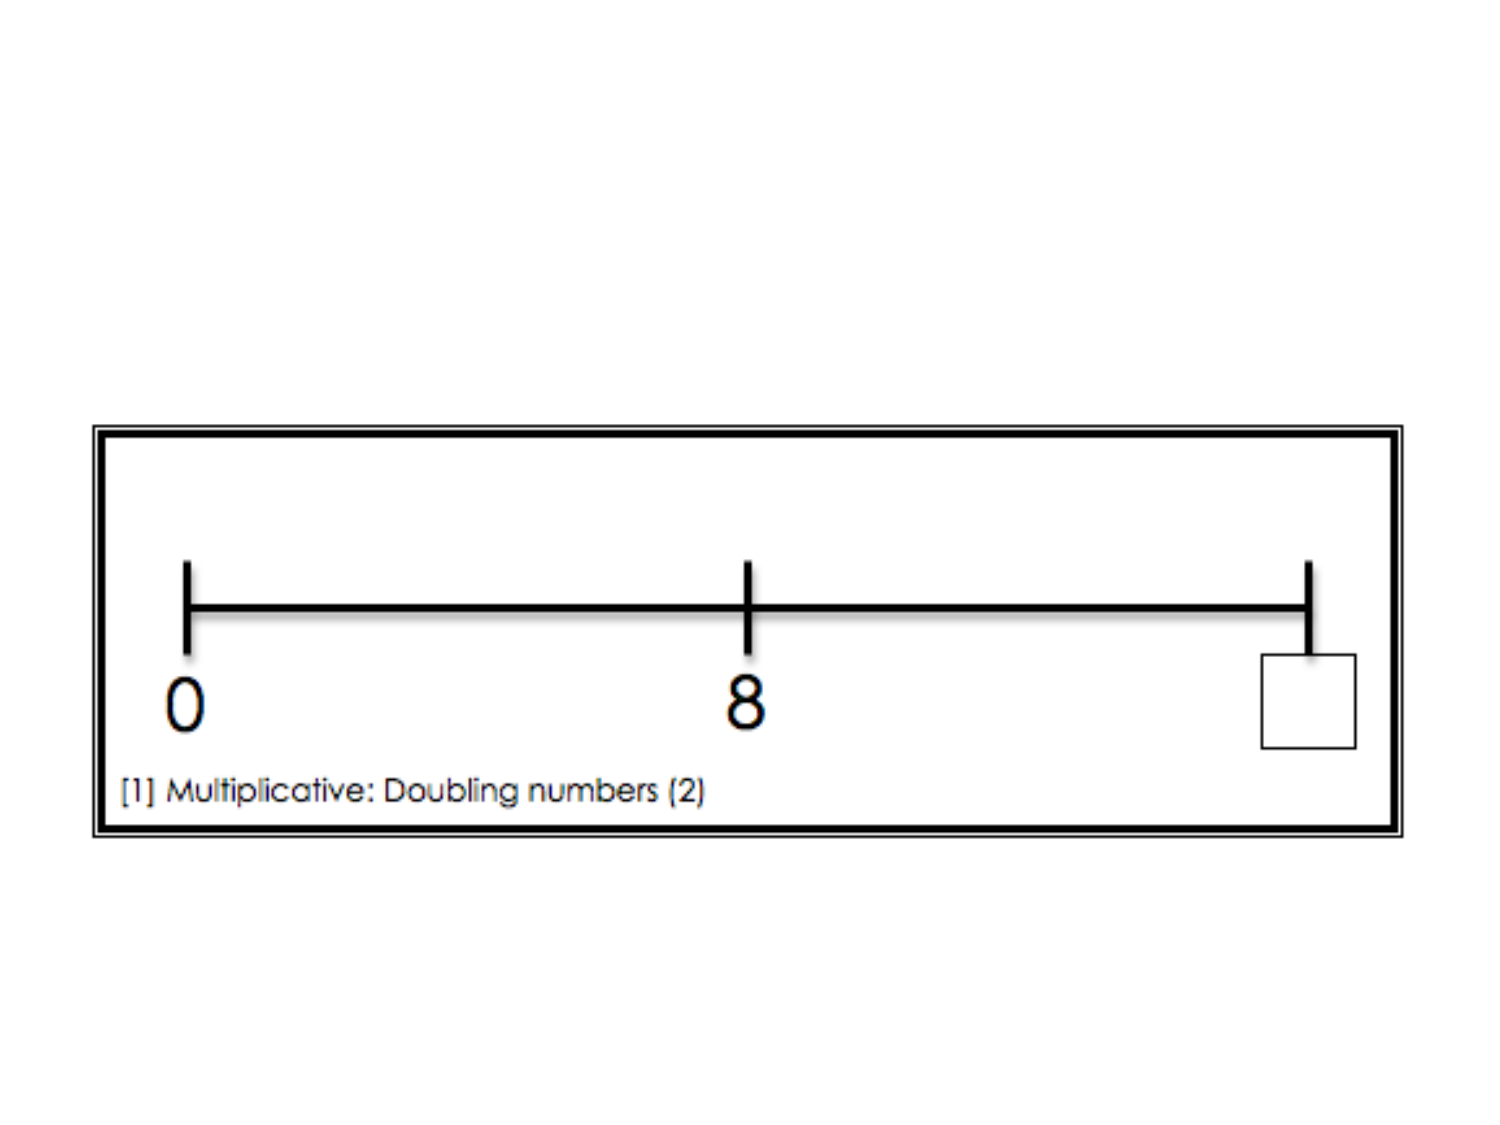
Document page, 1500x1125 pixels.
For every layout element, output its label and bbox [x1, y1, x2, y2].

list [74, 262, 1426, 1006]
